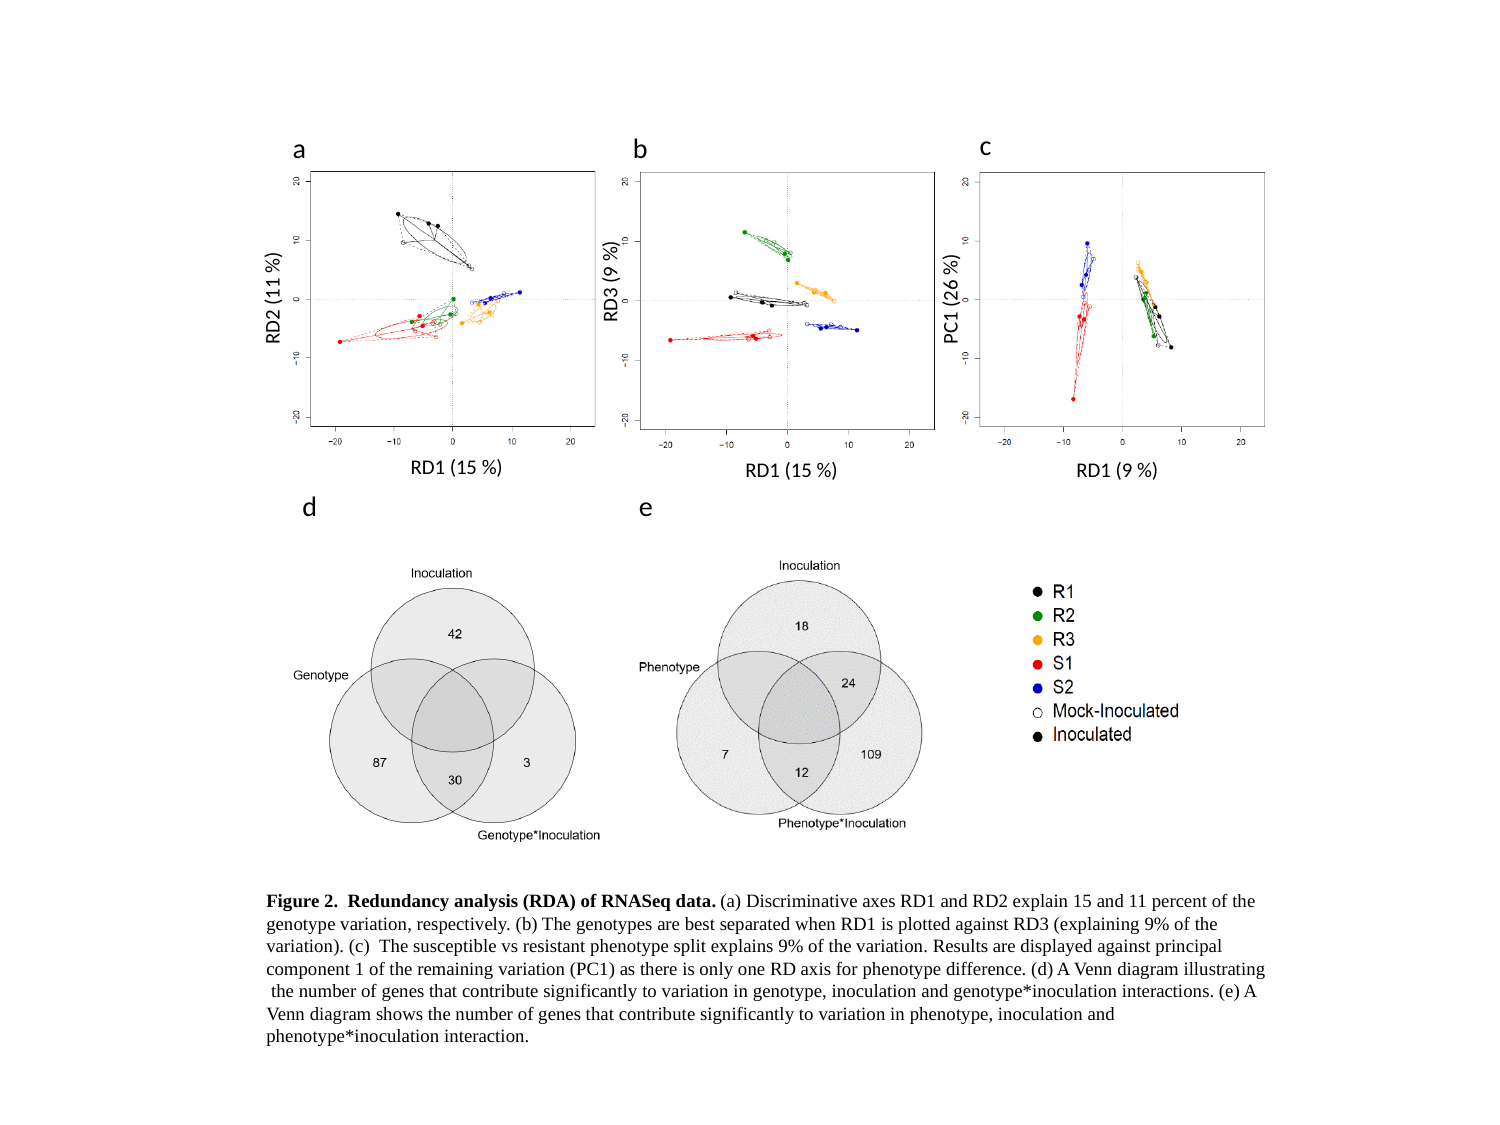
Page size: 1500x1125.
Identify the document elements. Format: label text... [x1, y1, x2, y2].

text_box RD2 (11 %) [251, 233, 271, 360]
picture [275, 520, 976, 882]
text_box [271, 120, 1284, 770]
text_box Figure 2. Redundancy analysis (RDA) of RNASeq data. (a) Discriminative axes RD1 and RD2 explain 15 and 11 percent of the genotype variation, respectively. (b) The genotypes are best separated when RD1 is plotted against RD3 (explaining 9% of the variation). (c) The susceptible vs resistant phenotype split explains 9% of the variation. Results are displayed against principal component 1 of the remaining variation (PC1) as there is only one RD axis for phenotype difference. (d) A Venn diagram illustrating the number of genes that contribute significantly to variation in genotype, inoculation and genotype*inoculation interactions. (e) A Venn diagram shows the number of genes that contribute significantly to variation in phenotype, inoculation and phenotype*inoculation interaction. [251, 881, 1284, 1055]
